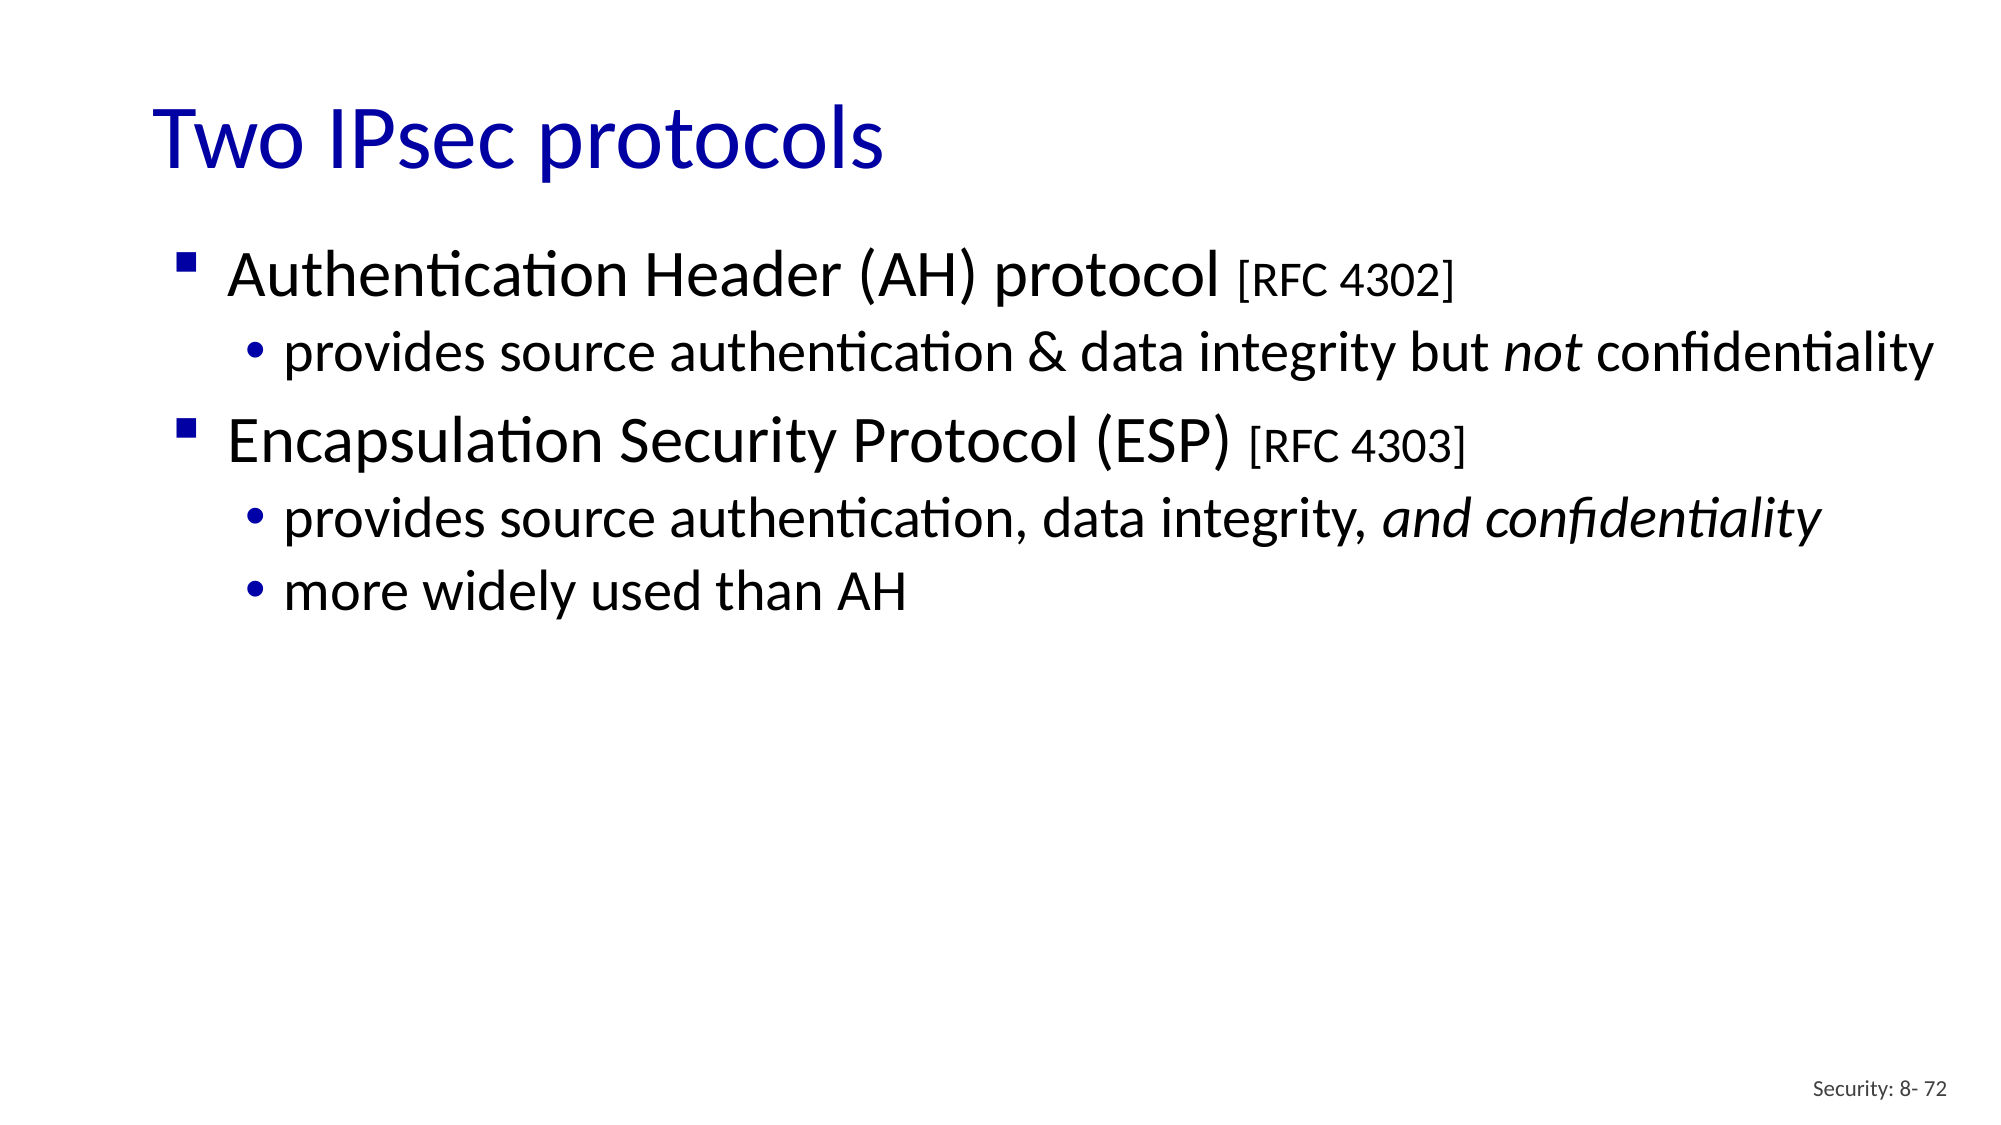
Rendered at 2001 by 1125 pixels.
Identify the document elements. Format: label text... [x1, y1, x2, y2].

title Two IPsec protocols [137, 65, 1863, 213]
list Authentication Header (AH) protocol [RFC 4302] provides source authentication & data integrity but not confidentiality Encapsulation Security Protocol (ESP) [RFC 4303] provides source authentication, data integrity, and confidentiality more widely used than AH [154, 231, 2000, 994]
slide_number Security: 8- 72 [1512, 1056, 1963, 1117]
